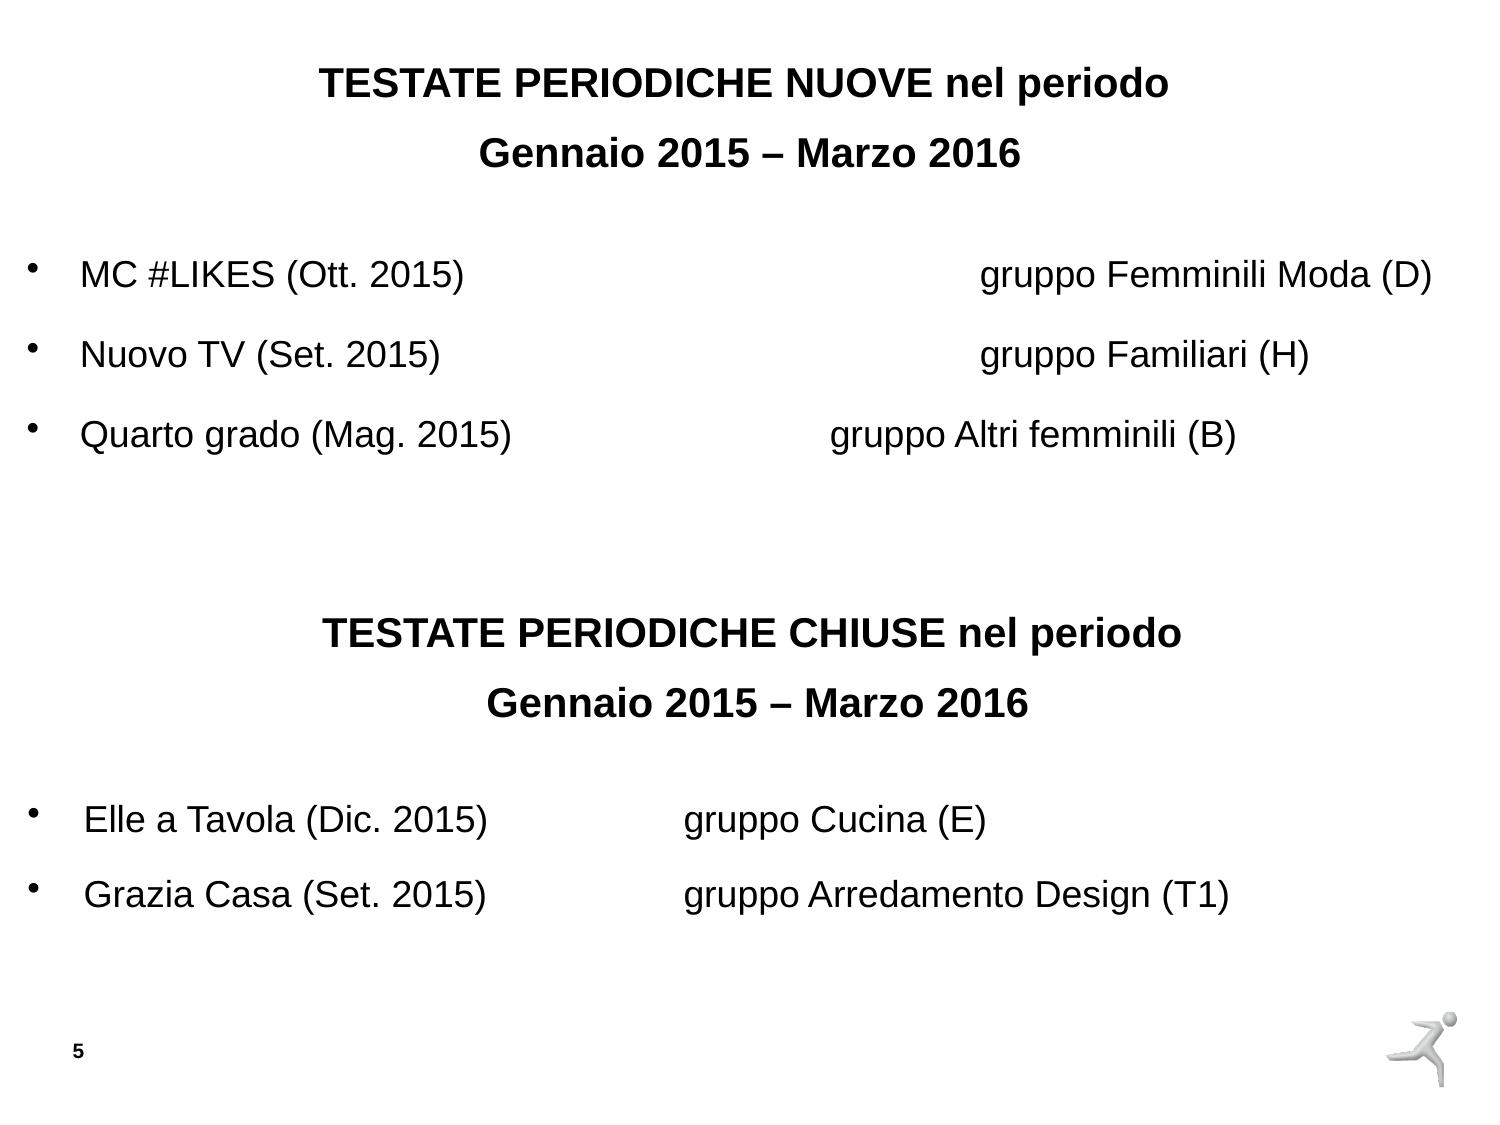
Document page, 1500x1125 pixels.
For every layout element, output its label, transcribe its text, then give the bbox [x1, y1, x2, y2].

picture [1366, 990, 1476, 1109]
text_box TESTATE PERIODICHE NUOVE nel periodo Gennaio 2015 – Marzo 2016 [0, 47, 1500, 184]
list MC #LIKES (Ott. 2015) gruppo Femminili Moda (D) Nuovo TV (Set. 2015) gruppo Familiari (H) Quarto grado (Mag. 2015) gruppo Altri femminili (B) [5, 219, 1471, 551]
text_box Elle a Tavola (Dic. 2015) gruppo Cucina (E) Grazia Casa (Set. 2015) gruppo Arredamento Design (T1) [12, 774, 1454, 988]
text_box TESTATE PERIODICHE CHIUSE nel periodo Gennaio 2015 – Marzo 2016 [90, 597, 1426, 734]
